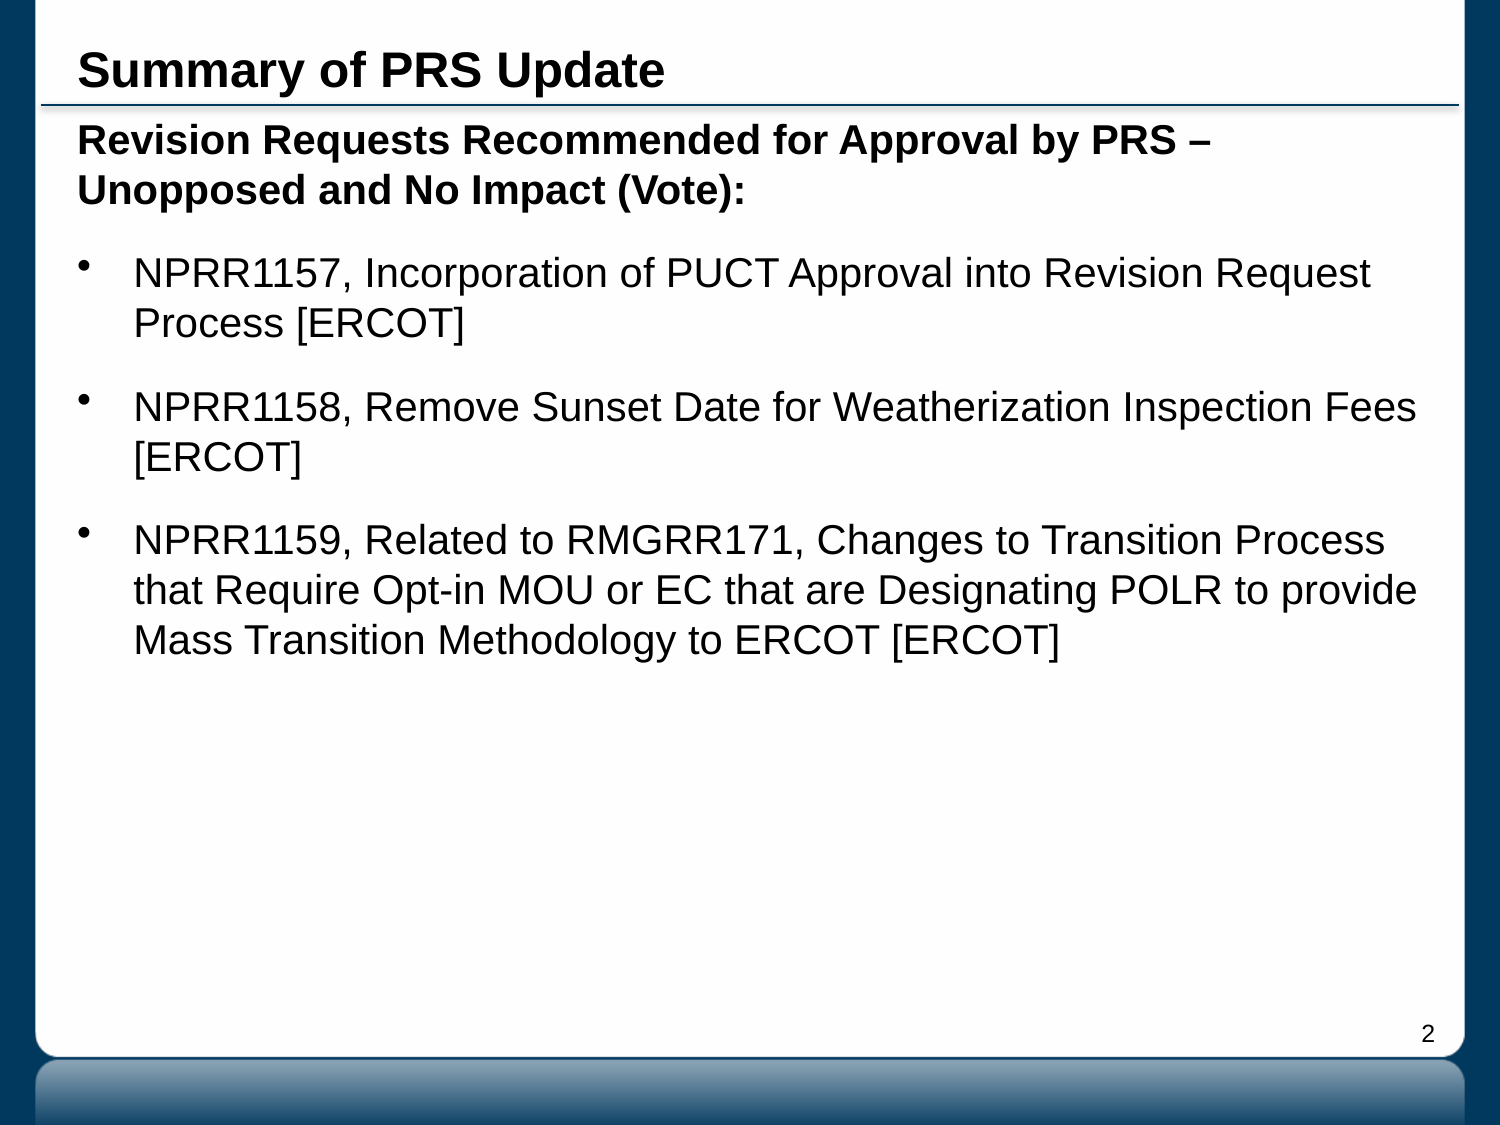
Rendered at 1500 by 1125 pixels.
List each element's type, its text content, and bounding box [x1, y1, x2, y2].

text_box Revision Requests Recommended for Approval by PRS – Unopposed and No Impact (Vote): NPRR1157, Incorporation of PUCT Approval into Revision Request Process [ERCOT] NPRR1158, Remove Sunset Date for Weatherization Inspection Fees [ERCOT] NPRR1159, Related to RMGRR171, Changes to Transition Process that Require Opt-in MOU or EC that are Designating POLR to provide Mass Transition Methodology to ERCOT [ERCOT] [62, 106, 1450, 1049]
picture [35, 0, 1465, 1125]
title Summary of PRS Update [62, 29, 1450, 106]
